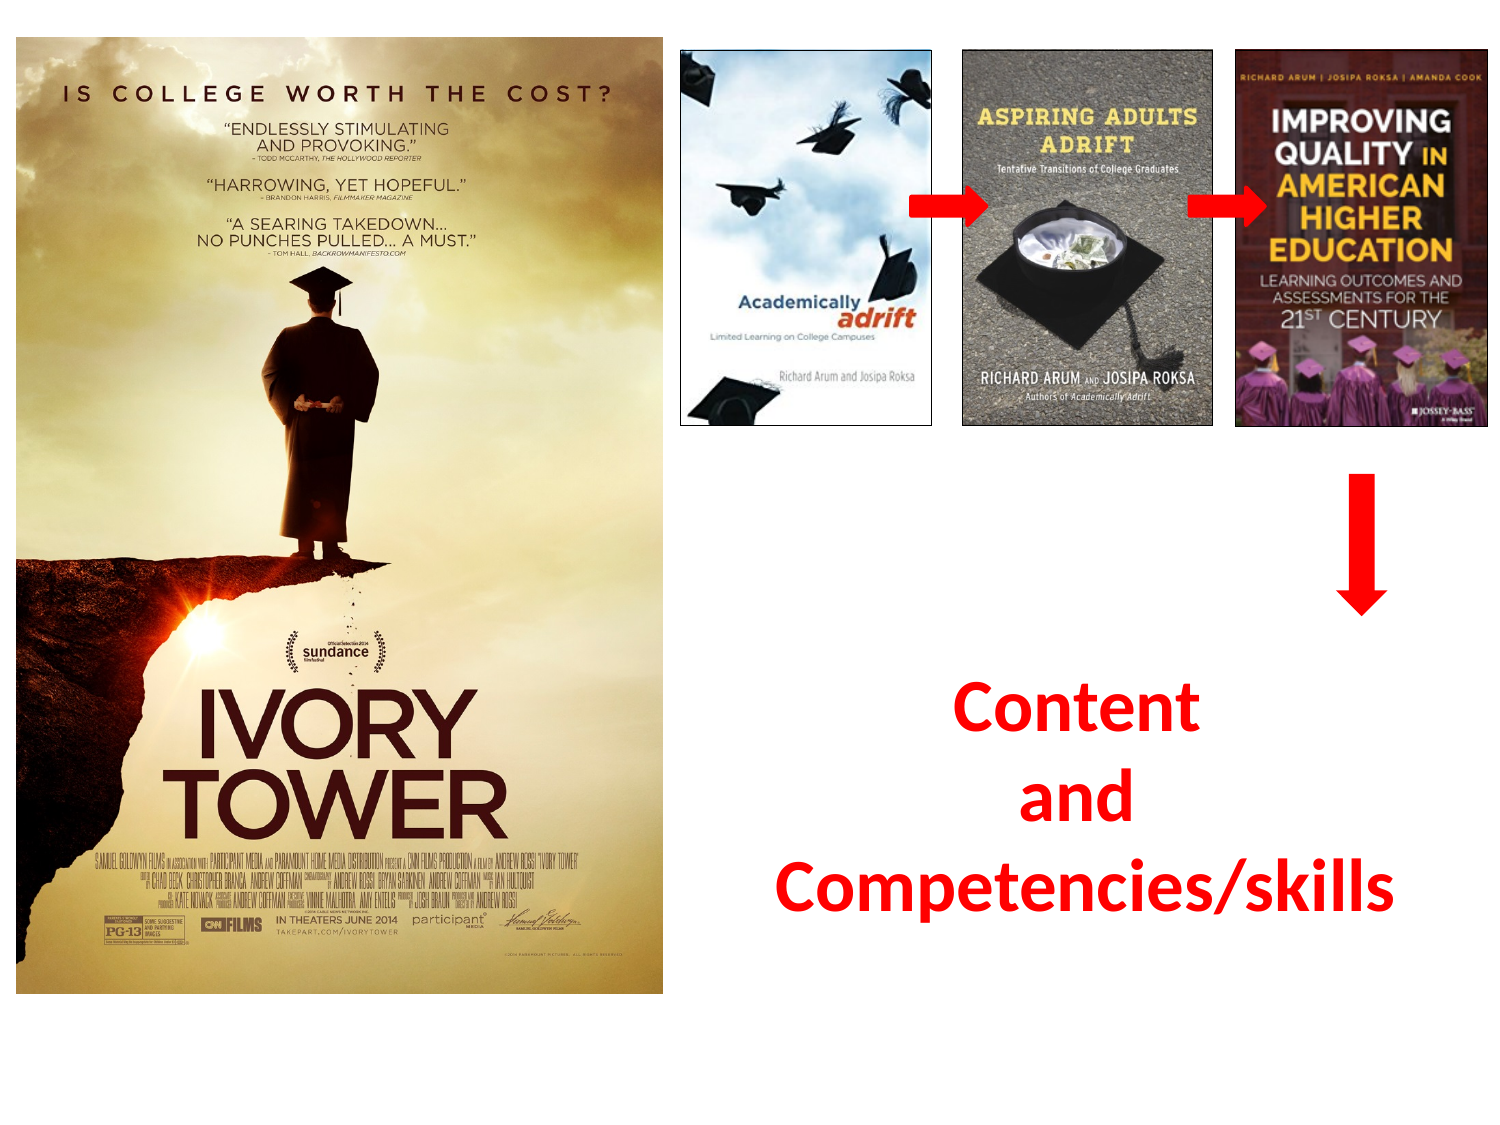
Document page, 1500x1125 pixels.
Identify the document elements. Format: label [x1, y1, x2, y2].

text_box [682, 49, 1490, 1086]
picture [16, 37, 663, 994]
